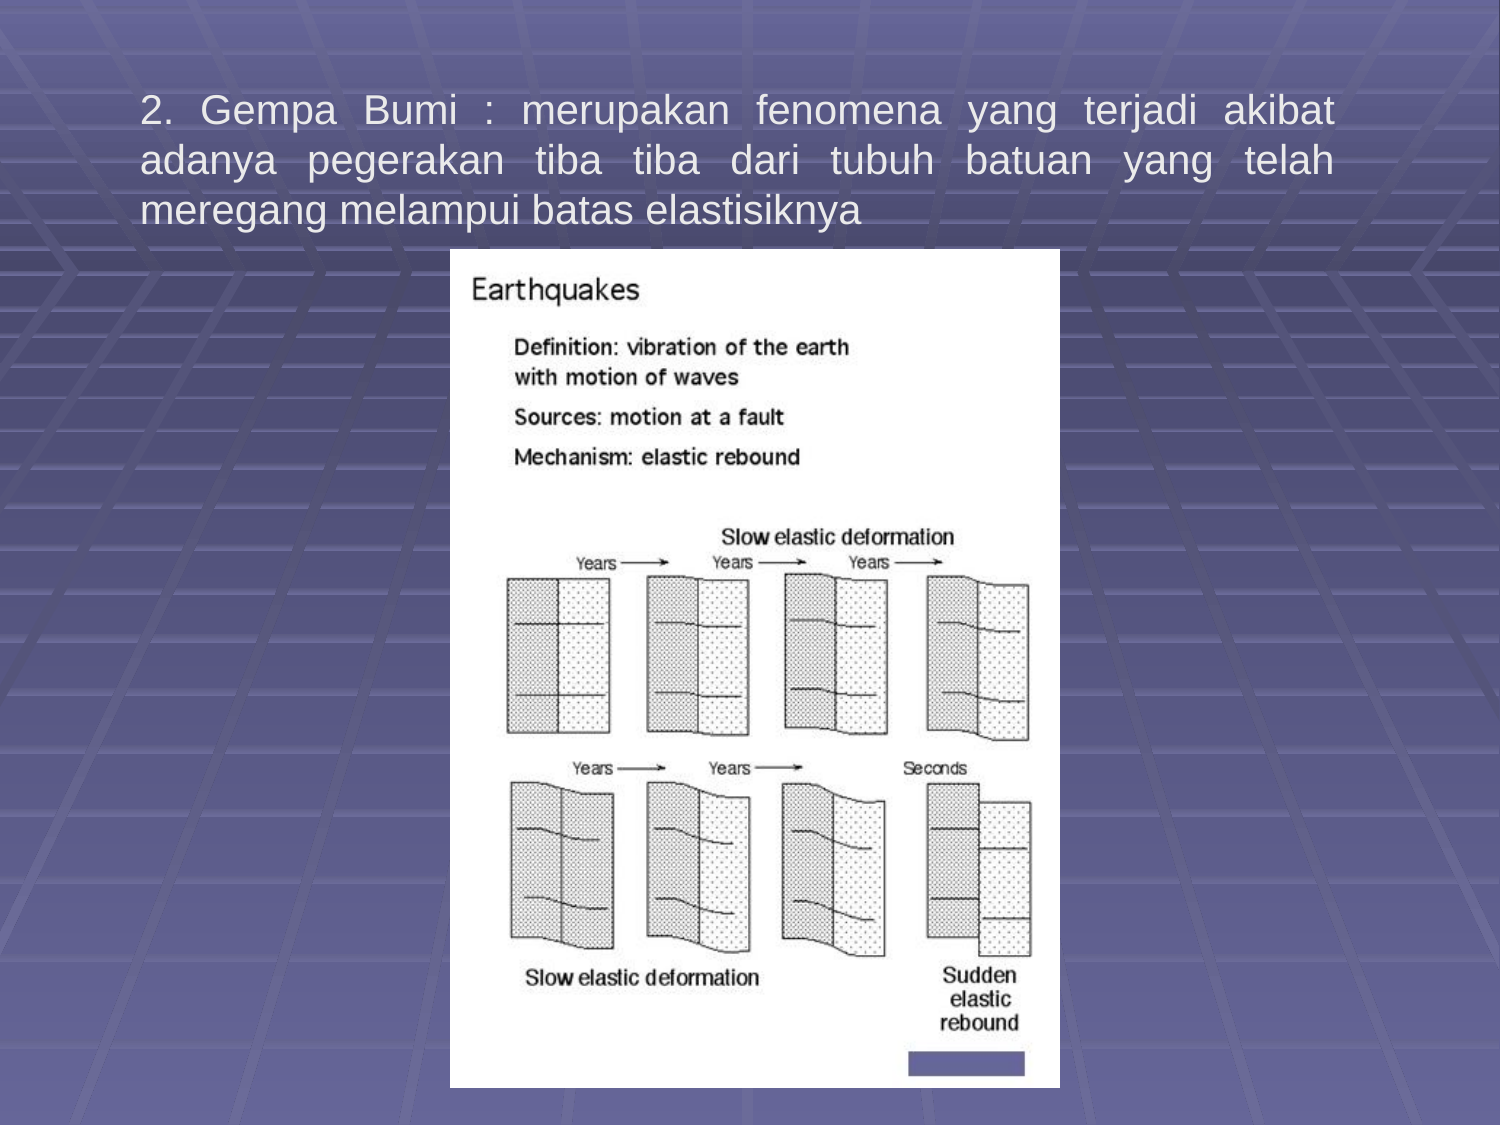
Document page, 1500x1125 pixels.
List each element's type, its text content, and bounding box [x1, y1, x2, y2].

text_box 2. Gempa Bumi : merupakan fenomena yang terjadi akibat adanya pegerakan tiba tiba dari tubuh batuan yang telah meregang melampui batas elastisiknya [125, 75, 1350, 240]
picture [449, 249, 1060, 1088]
